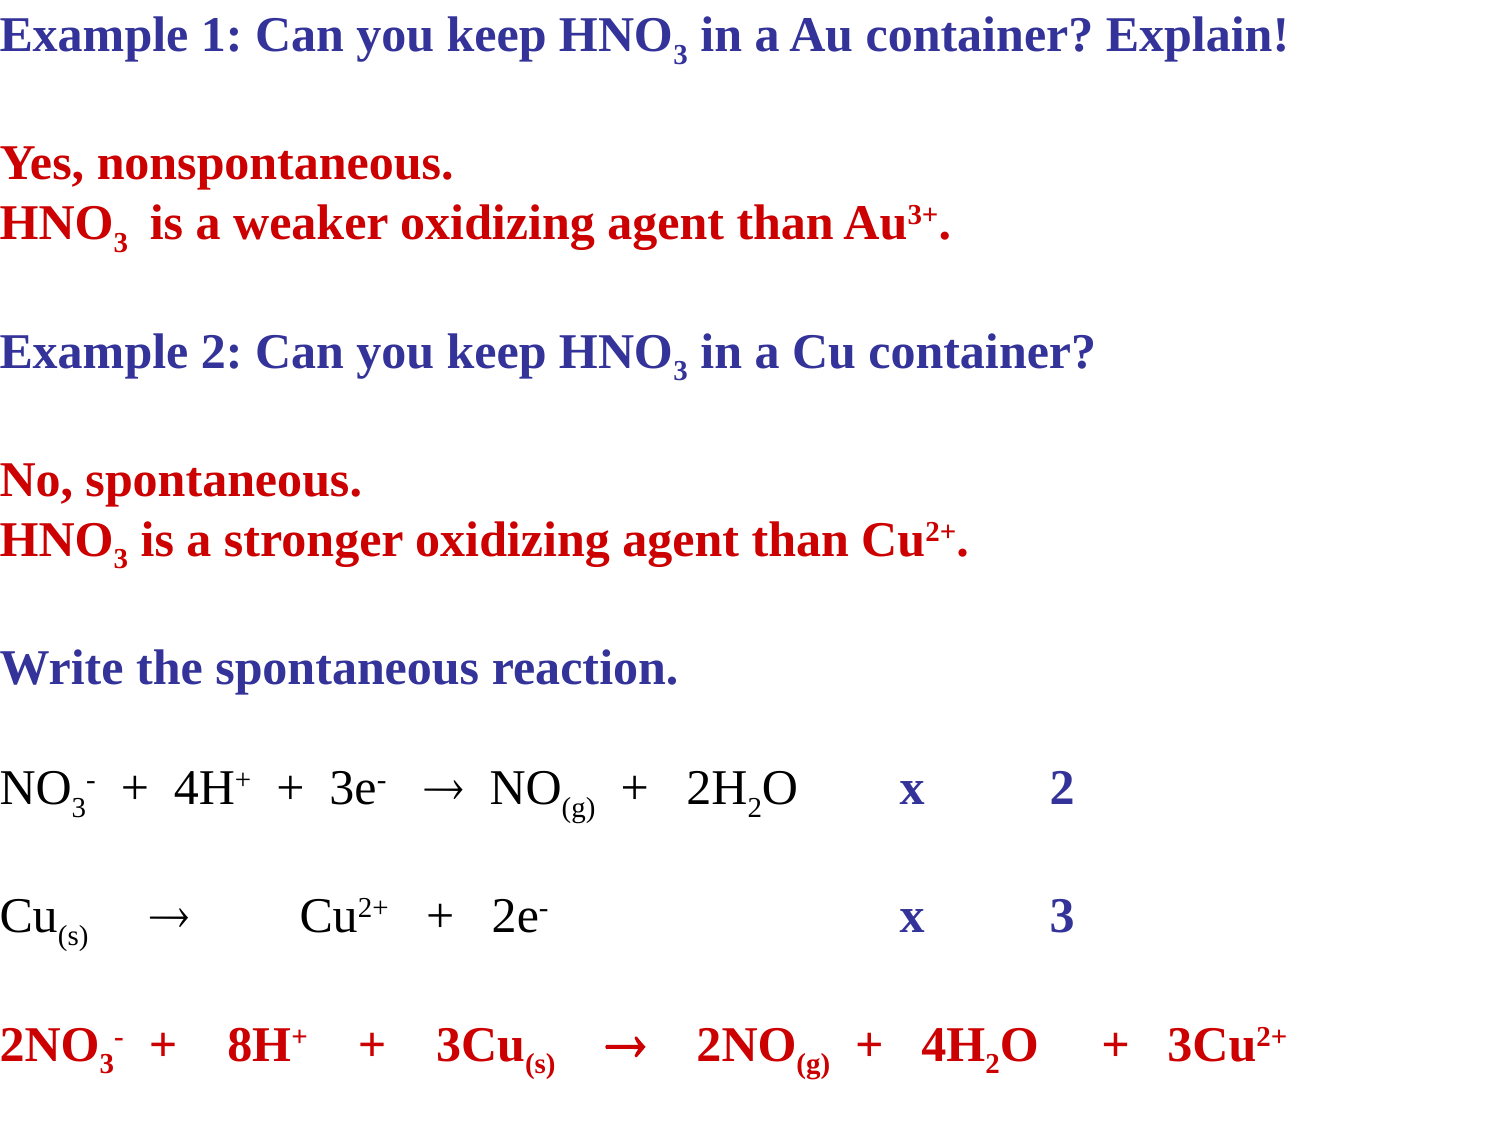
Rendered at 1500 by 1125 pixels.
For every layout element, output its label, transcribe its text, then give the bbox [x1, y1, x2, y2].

text_box Example 1: Can you keep HNO3 in a Au container? Explain! Yes, nonspontaneous. HNO3 is a weaker oxidizing agent than Au3+. Example 2: Can you keep HNO3 in a Cu container? No, spontaneous. HNO3 is a stronger oxidizing agent than Cu2+. Write the spontaneous reaction. NO3- + 4H+ + 3e-  NO(g) + 2H2O x 2 Cu(s)  Cu2+ + 2e- x 3 2NO3- + 8H+ + 3Cu(s)  2NO(g) + 4H2O + 3Cu2+ [0, 0, 1500, 1125]
